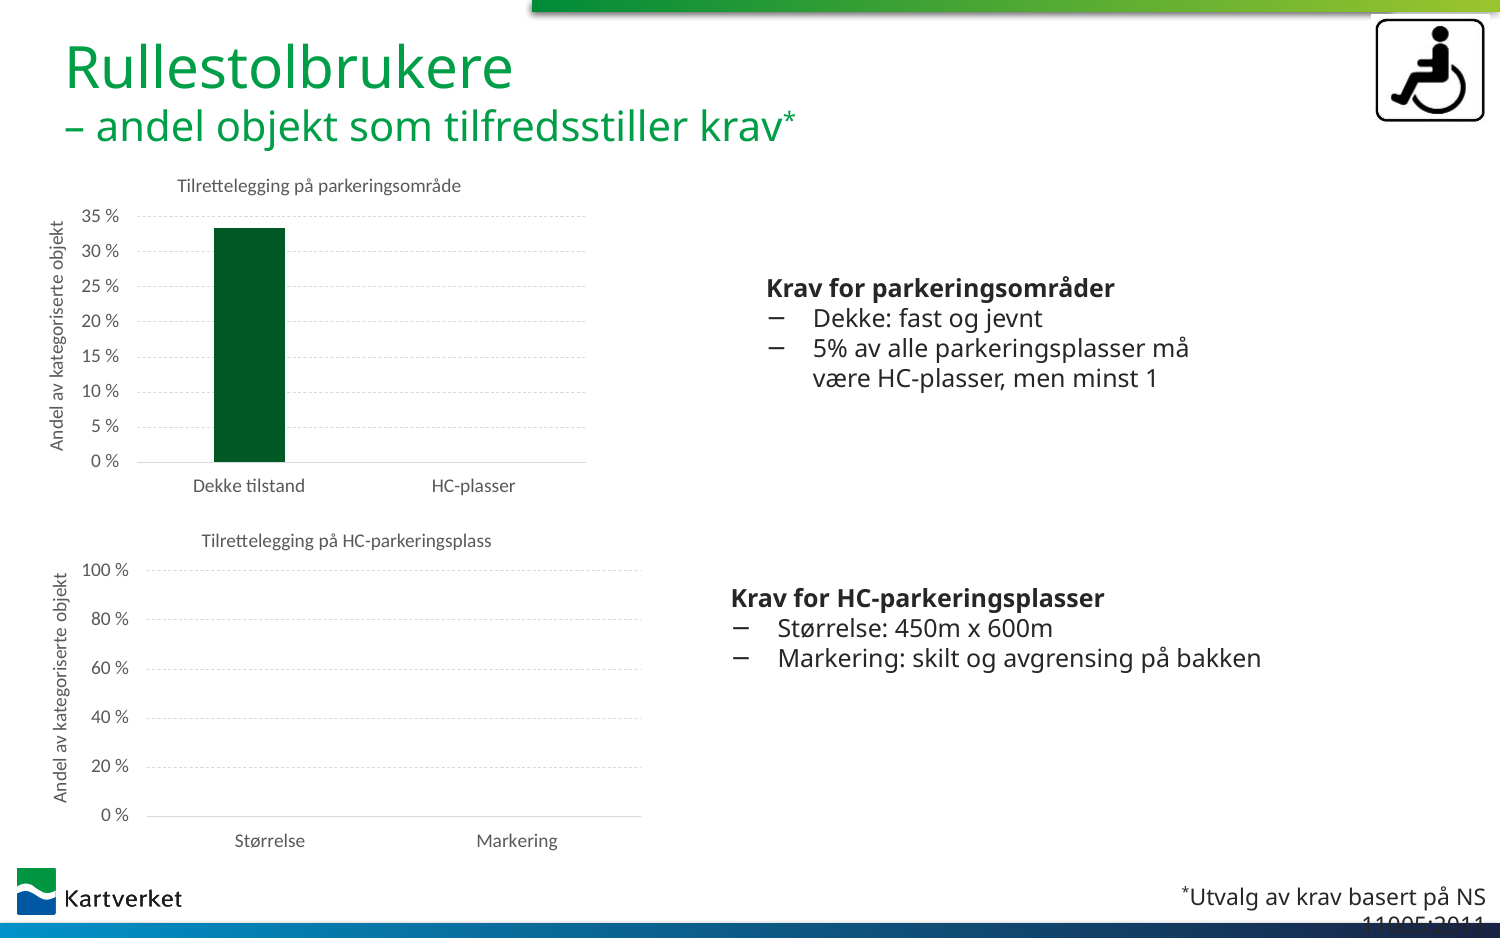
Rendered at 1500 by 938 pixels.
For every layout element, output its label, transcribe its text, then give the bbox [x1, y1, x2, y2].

picture [41, 166, 598, 505]
picture [41, 520, 652, 859]
text_box Krav for parkeringsområder Dekke: fast og jevnt 5% av alle parkeringsplasser må være HC-plasser, men minst 1 [751, 264, 1232, 400]
picture [1371, 13, 1491, 127]
text_box Rullestolbrukere – andel objekt som tilfredsstiller krav* [49, 23, 1431, 158]
text_box Krav for HC-parkeringsplasser Størrelse: 450m x 600m Markering: skilt og avgrensing på bakken [715, 574, 1278, 680]
text_box *Utvalg av krav basert på NS 11005:2011 [1068, 873, 1500, 938]
